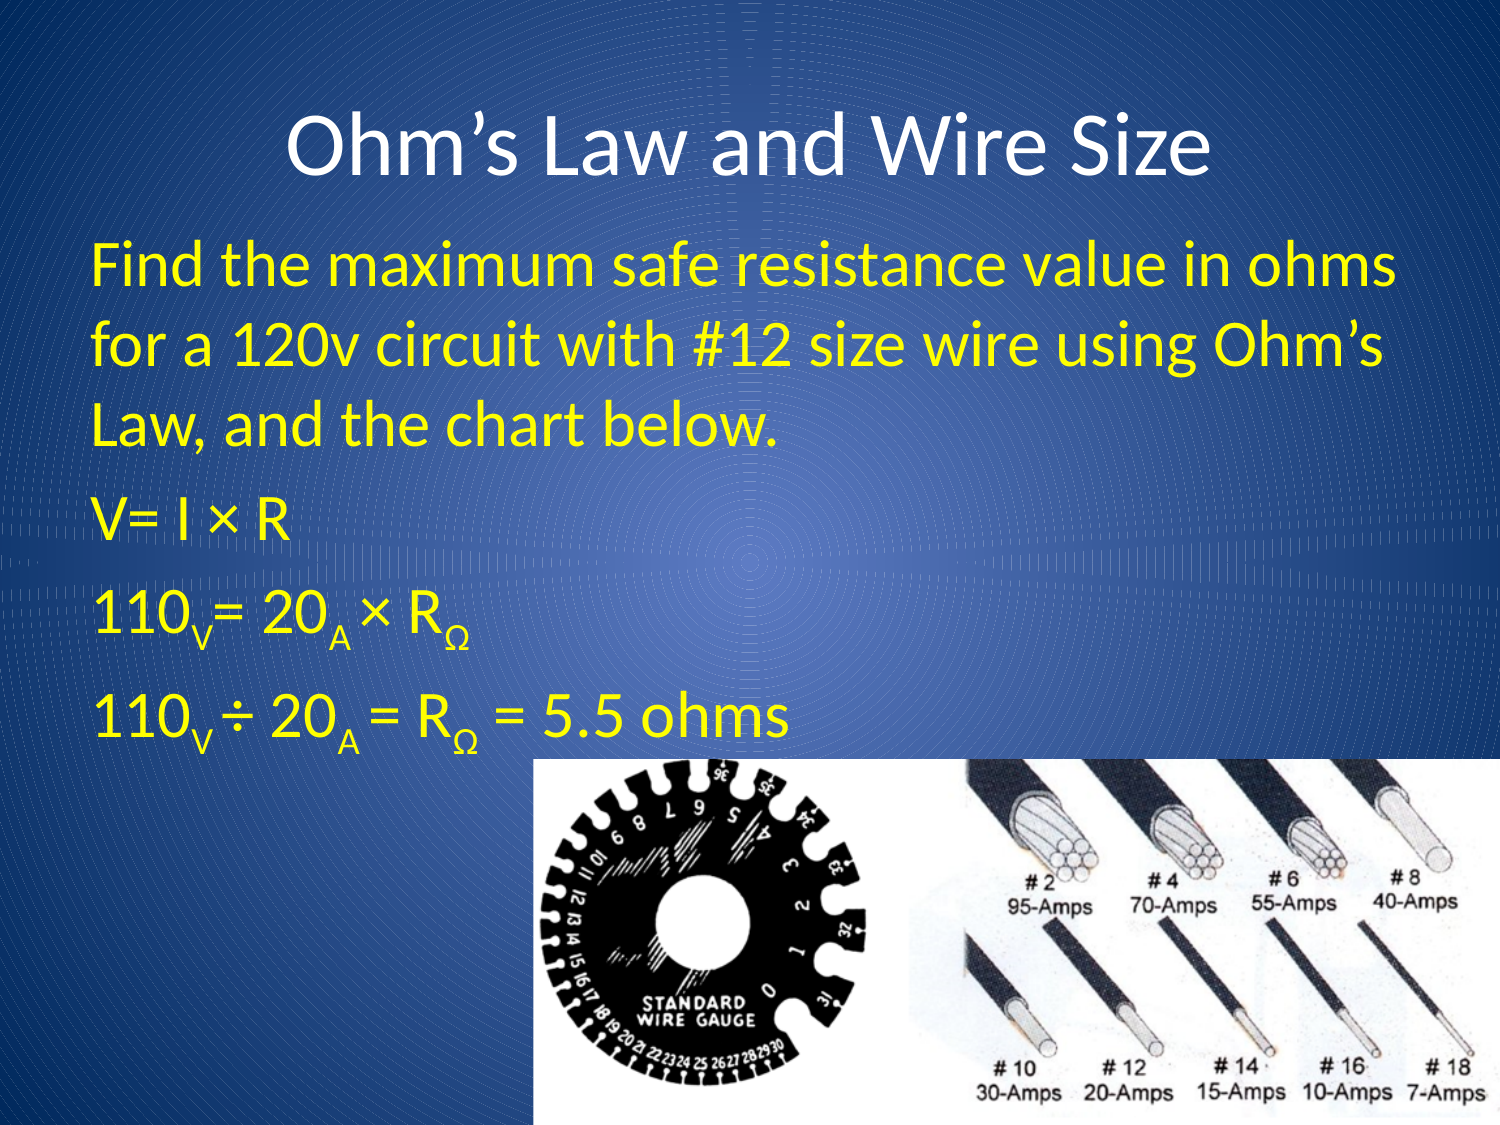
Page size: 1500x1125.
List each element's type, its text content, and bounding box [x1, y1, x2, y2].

picture [533, 759, 1500, 1125]
title Ohm’s Law and Wire Size [75, 45, 1425, 212]
list Find the maximum safe resistance value in ohms for a 120v circuit with #12 size wire using Ohm’s Law, and the chart below. V= I × R 110V= 20A × RΩ 110V ÷ 20A = RΩ = 5.5 ohms [75, 212, 1425, 1030]
